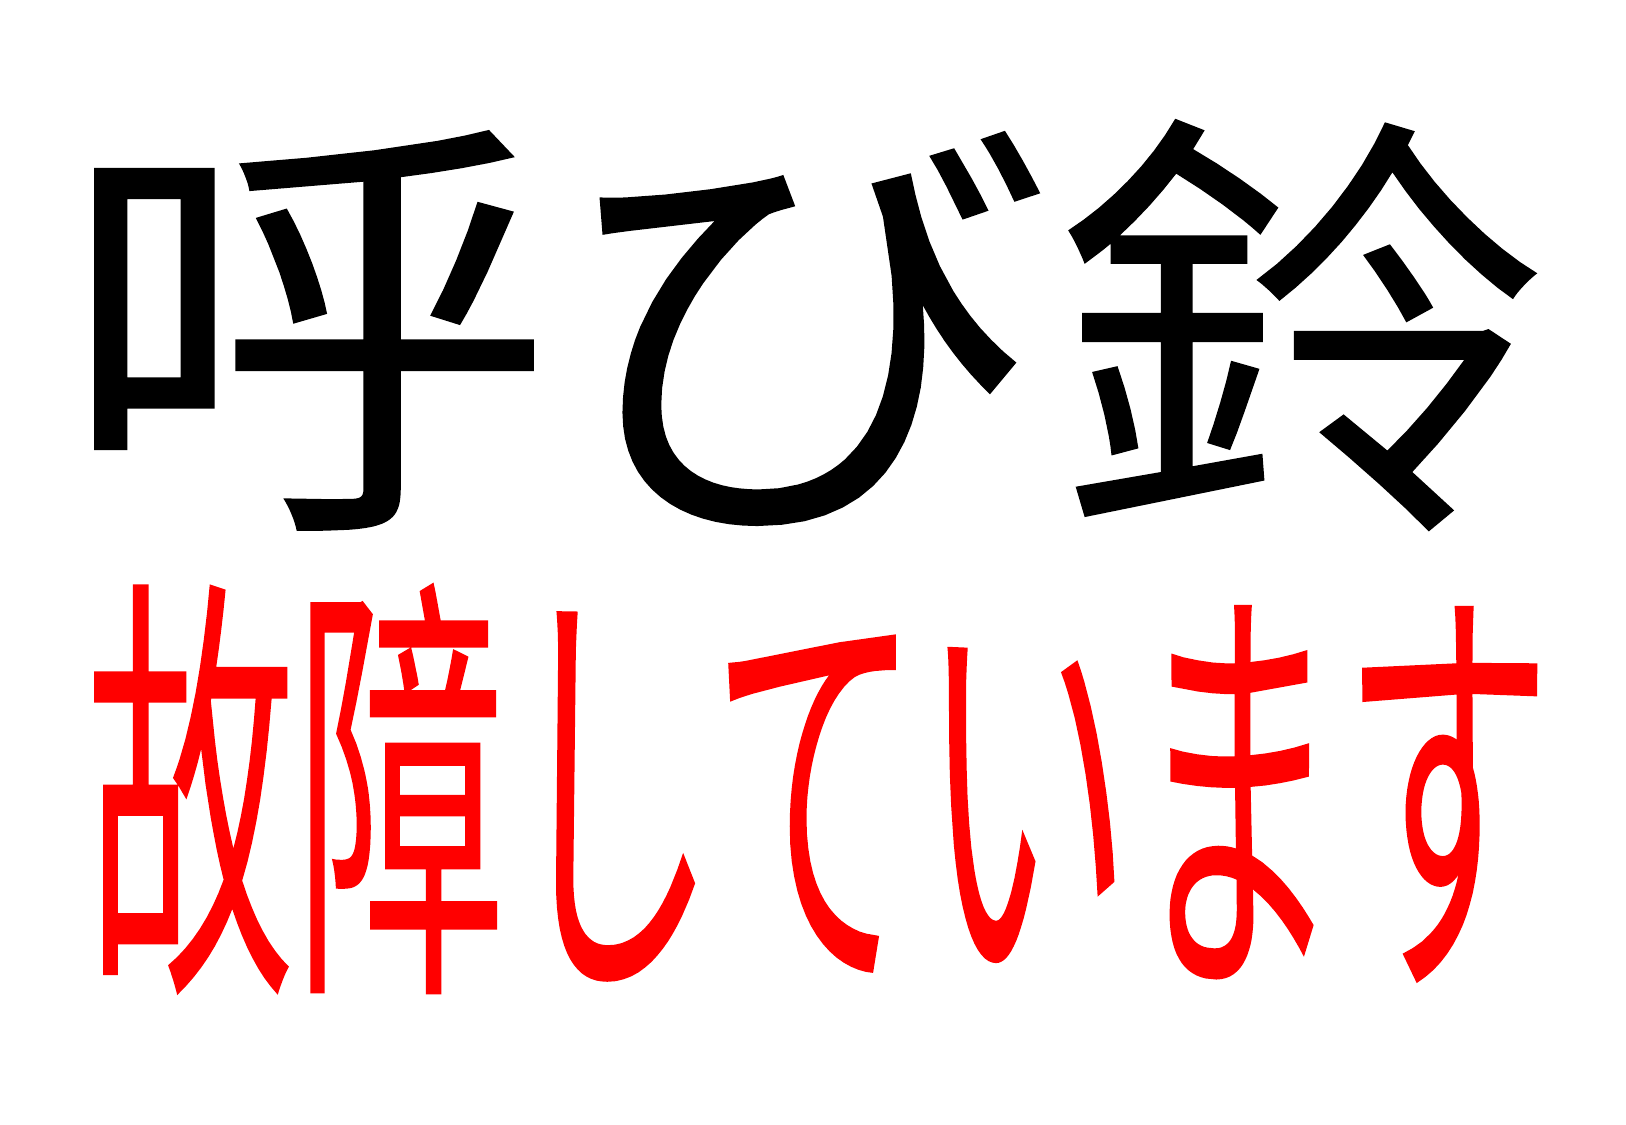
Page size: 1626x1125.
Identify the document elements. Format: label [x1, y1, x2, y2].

text_box [93, 118, 1538, 996]
